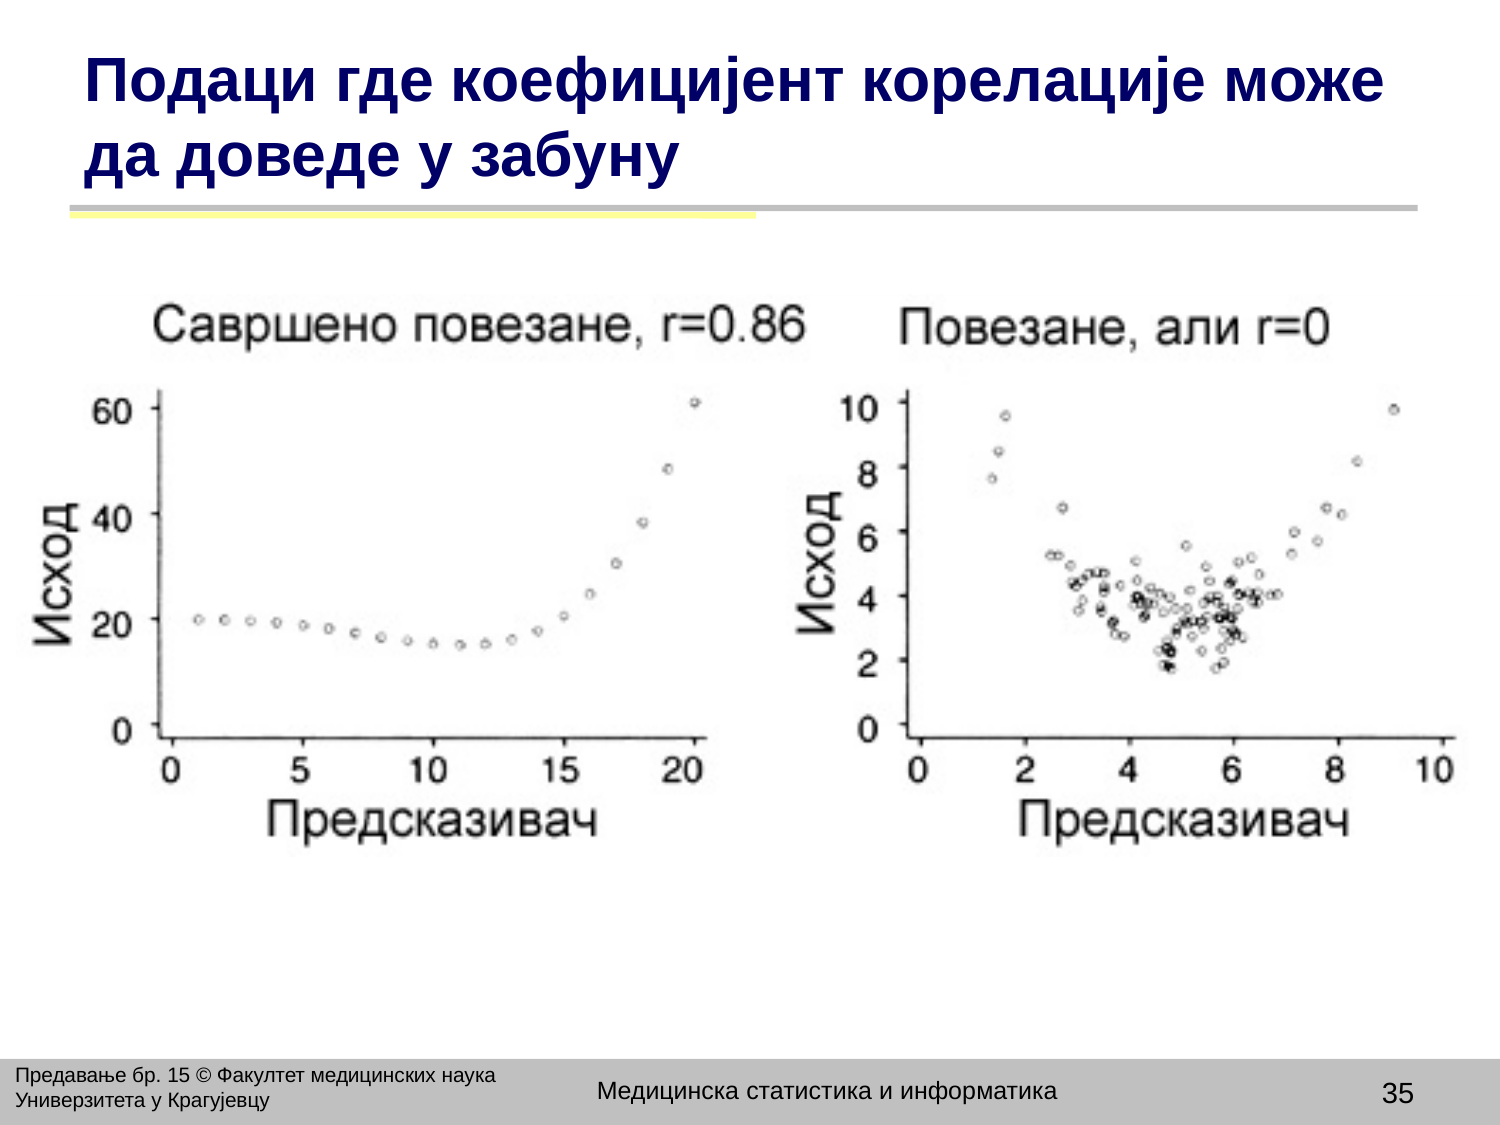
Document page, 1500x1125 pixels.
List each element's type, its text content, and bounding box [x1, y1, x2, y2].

footer Медицинска статистика и информатика [512, 1066, 1144, 1125]
slide_number Предавање бр. 15 © Факултет медицинских наука Универзитета у Крагујевцу [0, 1053, 616, 1108]
picture [15, 294, 1480, 858]
slide_number 35 [1164, 1066, 1430, 1125]
title Подаци где коефицијент корелације може да доведе у забуну [69, 19, 1426, 208]
